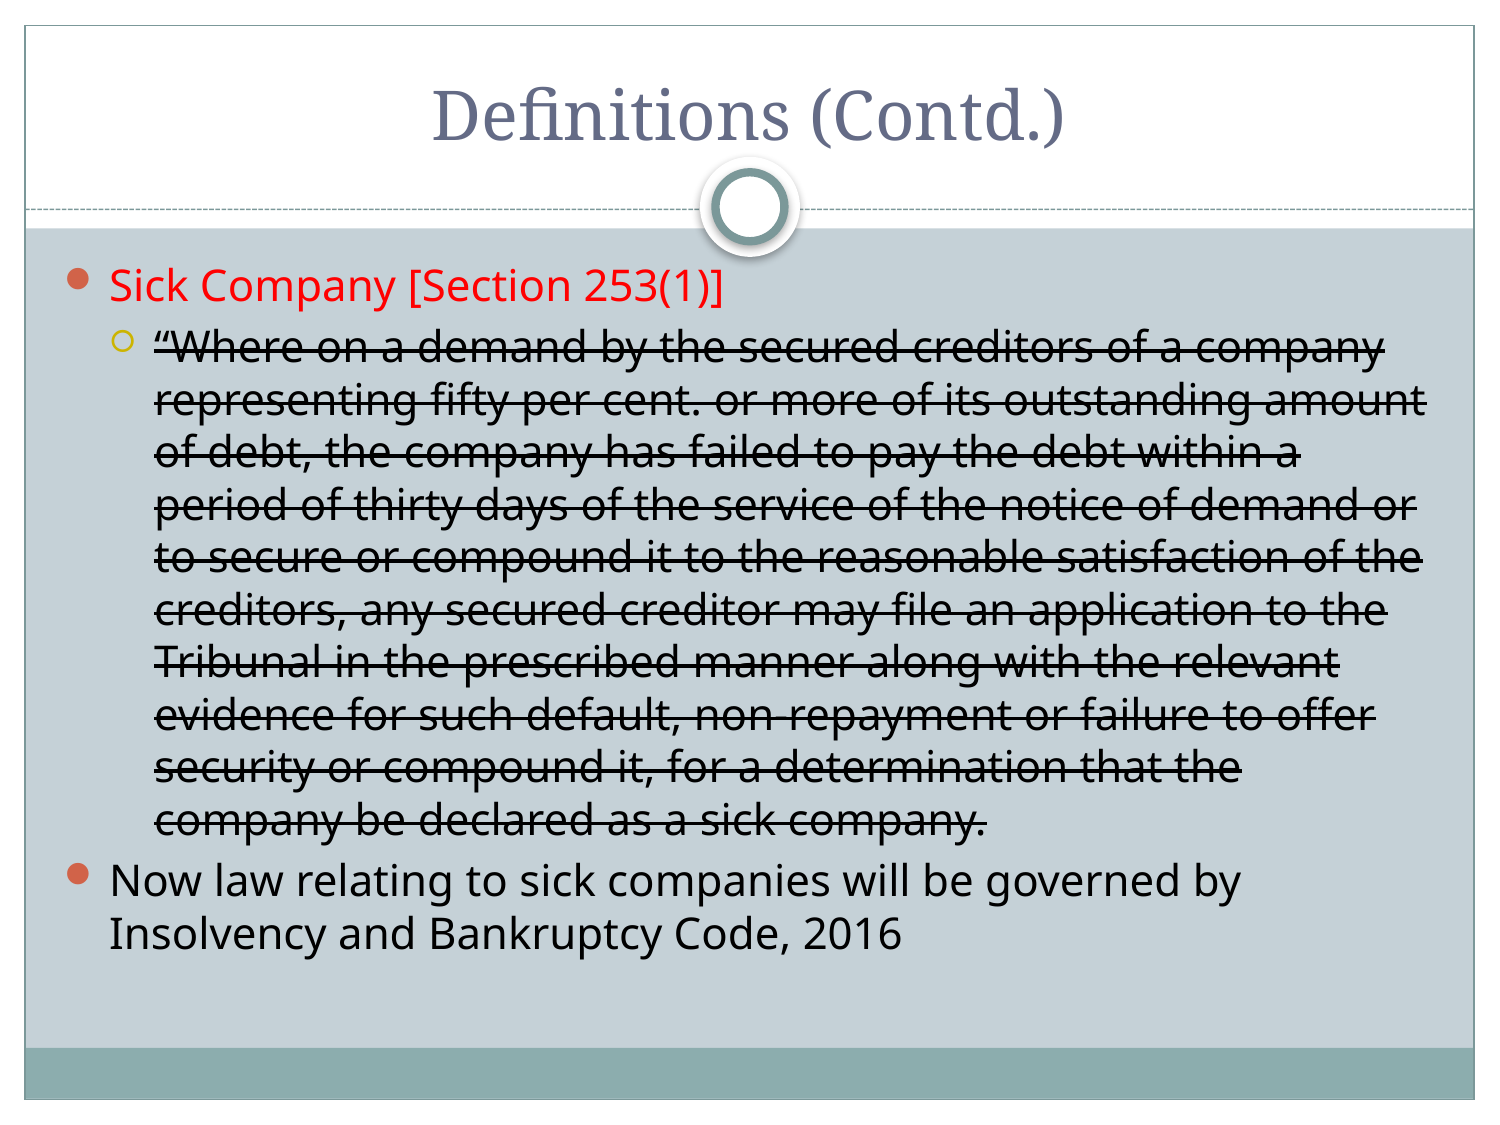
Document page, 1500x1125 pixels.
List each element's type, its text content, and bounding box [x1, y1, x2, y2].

title Definitions (Contd.) [49, 37, 1450, 162]
list Sick Company [Section 253(1)] “Where on a demand by the secured creditors of a company representing fifty per cent. or more of its outstanding amount of debt, the company has failed to pay the debt within a period of thirty days of the service of the notice of demand or to secure or compound it to the reasonable satisfaction of the creditors, any secured creditor may file an application to the Tribunal in the prescribed manner along with the relevant evidence for such default, non-repayment or failure to offer security or compound it, for a determination that the company be declared as a sick company. Now law relating to sick companies will be governed by Insolvency and Bankruptcy Code, 2016 [49, 250, 1445, 1001]
